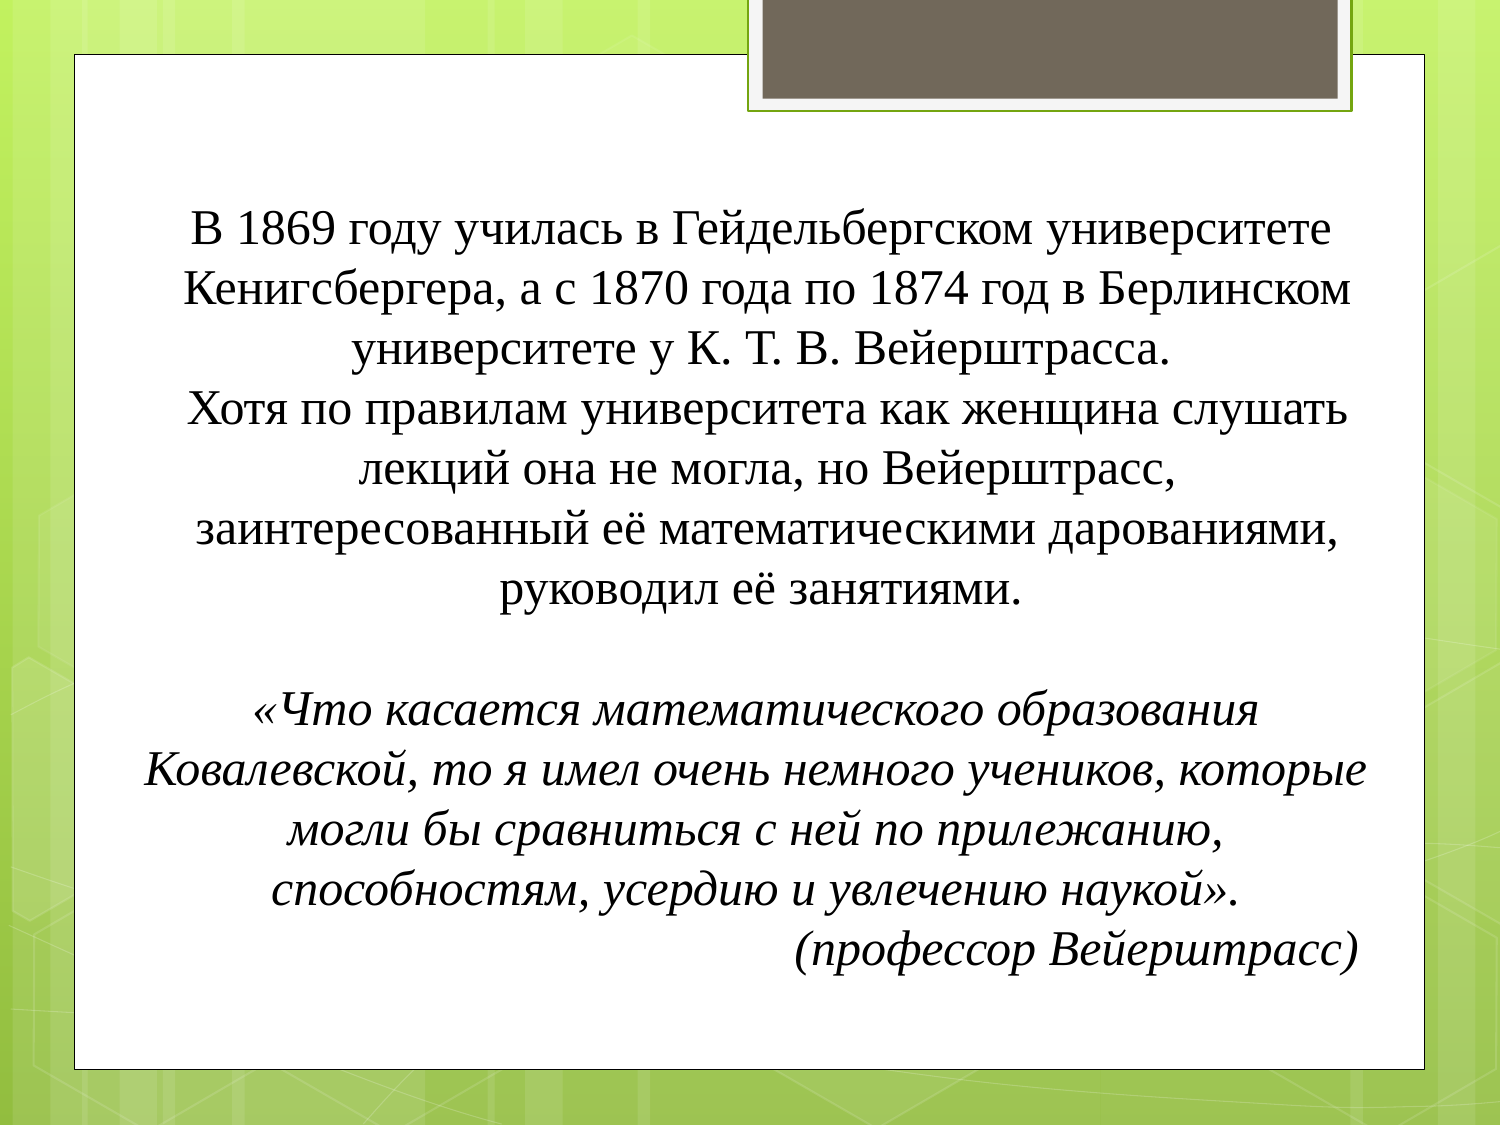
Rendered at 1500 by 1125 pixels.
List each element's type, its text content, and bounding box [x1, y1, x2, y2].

text_box В 1869 году училась в Гейдельбергском университете Кенигсбергера, а с 1870 года по 1874 год в Берлинском университете у К. Т. В. Вейерштрасса. Хотя по правилам университета как женщина слушать лекций она не могла, но Вейерштрасс, заинтересованный её математическими дарованиями, руководил её занятиями. [140, 187, 1395, 623]
text_box «Что касается математического образования Ковалевской, то я имел очень немного учеников, которые могли бы сравниться с ней по прилежанию, способностям, усердию и увлечению наукой». (профессор Вейерштрасс) [117, 667, 1395, 983]
